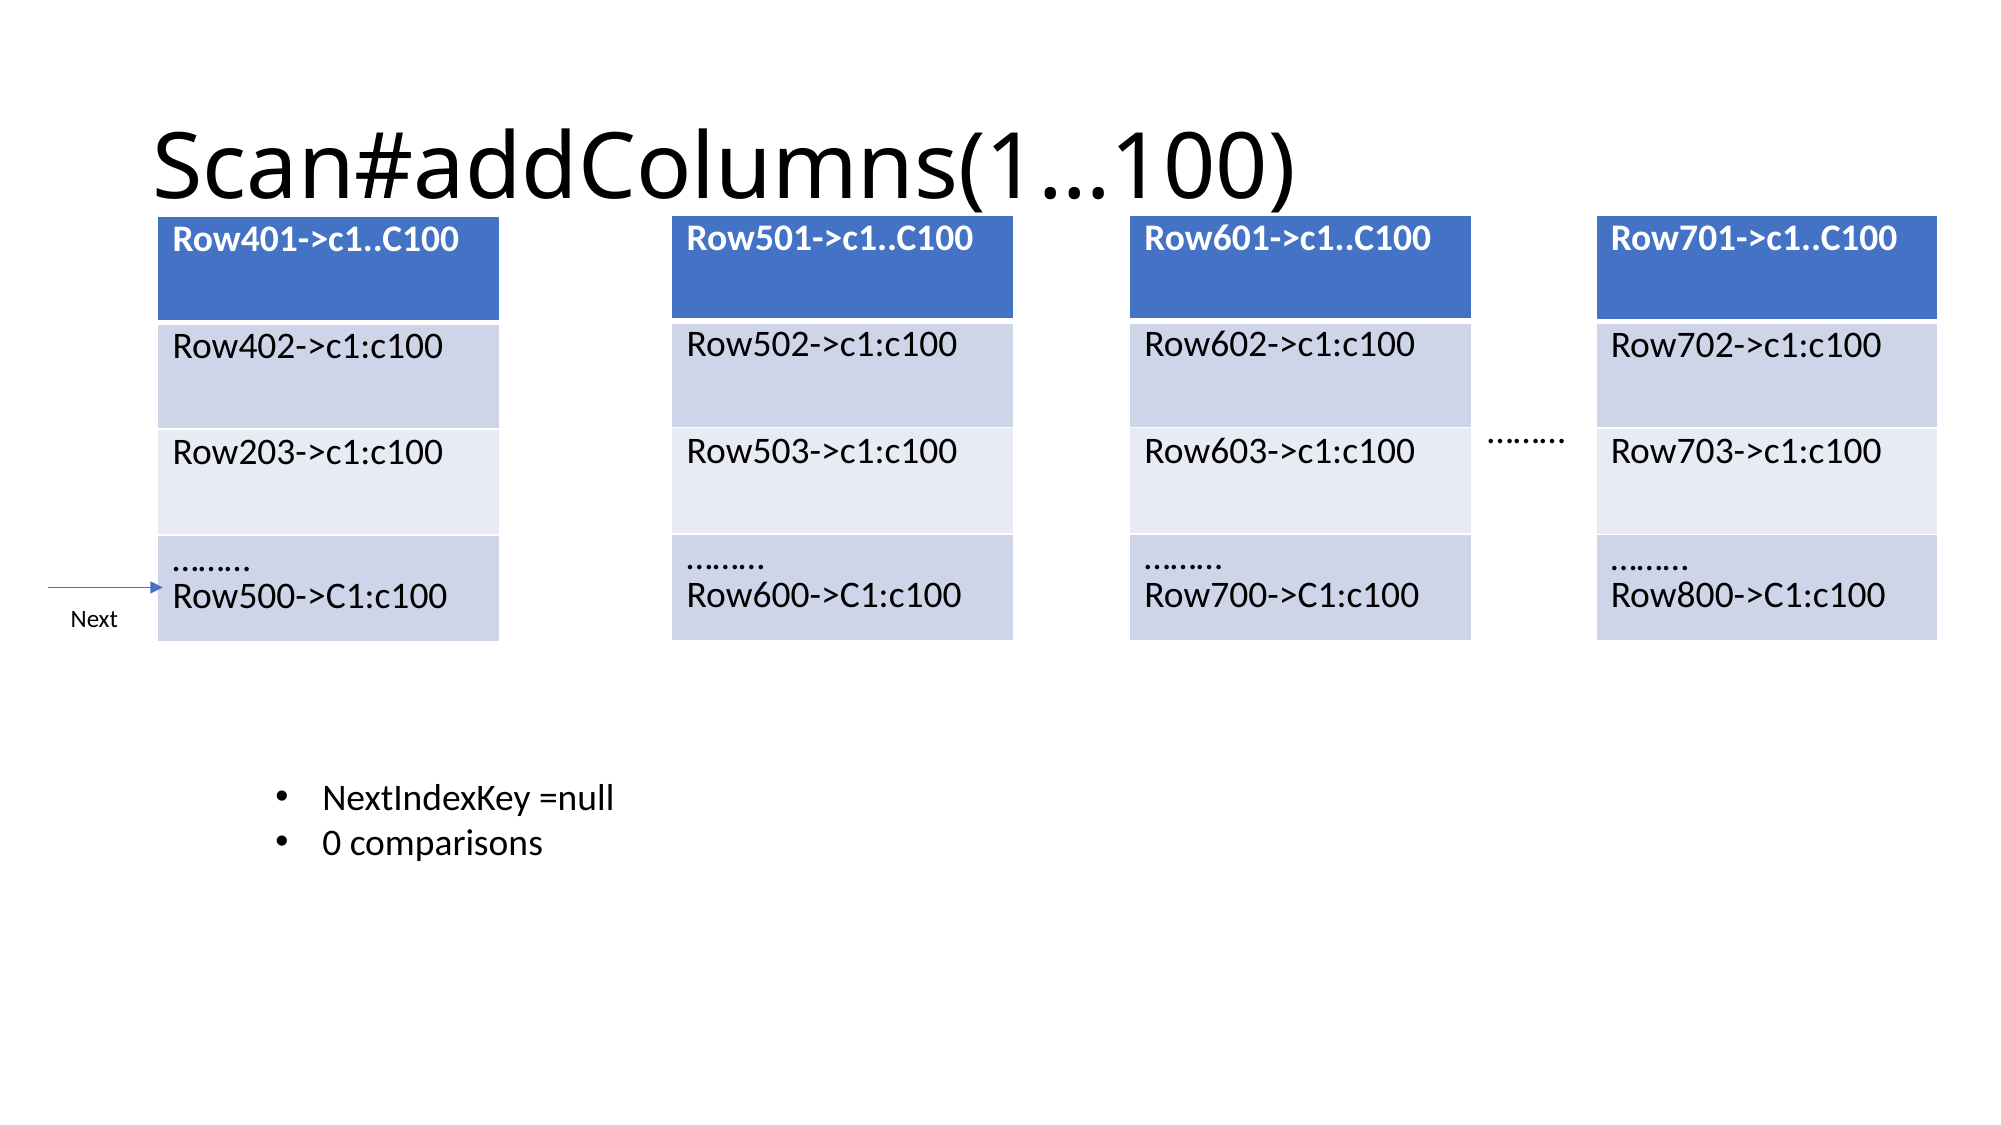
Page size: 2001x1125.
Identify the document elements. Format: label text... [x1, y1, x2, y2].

table_cell Row203->c1:c100 [158, 430, 499, 534]
table_cell ……… Row700->C1:c100 [1130, 535, 1471, 640]
table_cell Row503->c1:c100 [672, 428, 1013, 533]
text_box Next [55, 595, 135, 640]
table_cell Row602->c1:c100 [1130, 324, 1471, 427]
table_cell ……… Row600->C1:c100 [672, 535, 1013, 640]
table_header Row401->c1..C100 [158, 217, 499, 320]
table_cell Row402->c1:c100 [158, 325, 499, 428]
table_cell ……… Row500->C1:c100 [158, 536, 499, 641]
text_box ……… [1472, 398, 1719, 459]
text_box NextIndexKey =null 0 comparisons [260, 765, 945, 961]
table_header Row701->c1..C100 [1597, 216, 1937, 319]
table_header Row601->c1..C100 [1130, 216, 1471, 318]
table_header Row501->c1..C100 [672, 216, 1013, 318]
table_cell Row702->c1:c100 [1597, 324, 1937, 427]
title Scan#addColumns(1…100) [137, 59, 1863, 278]
table_cell Row502->c1:c100 [672, 324, 1013, 427]
table_cell Row703->c1:c100 [1597, 429, 1937, 534]
table_cell ……… Row800->C1:c100 [1597, 535, 1937, 640]
table_cell Row603->c1:c100 [1130, 428, 1471, 533]
